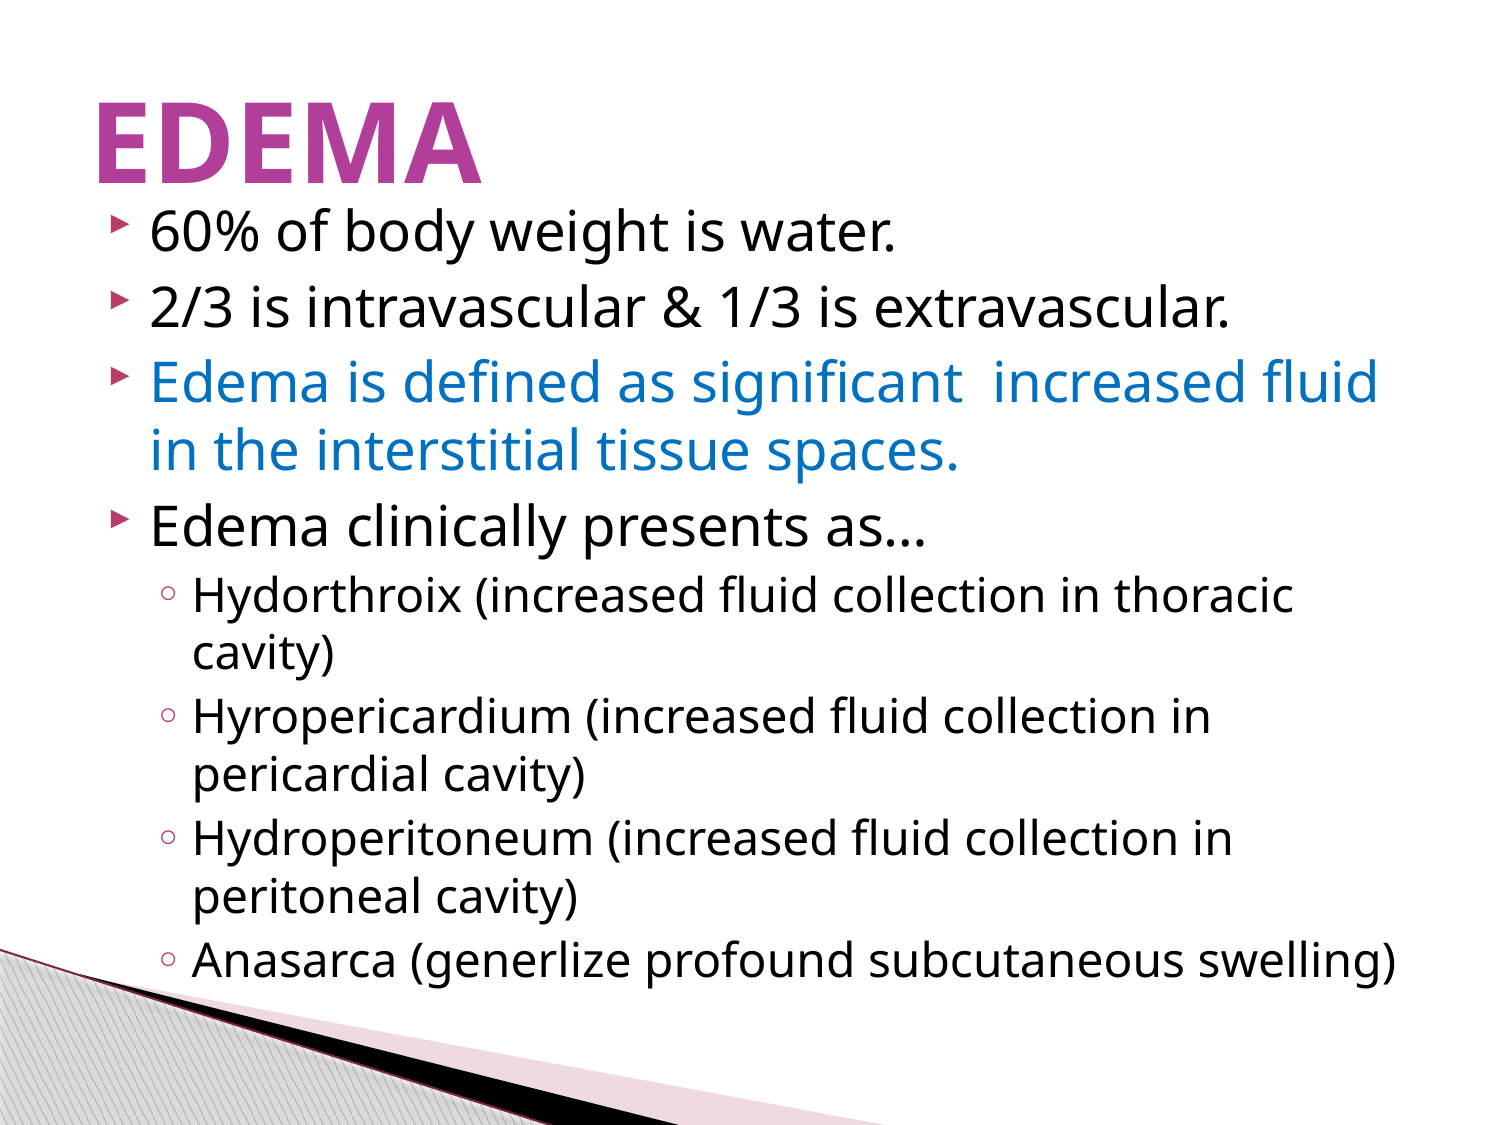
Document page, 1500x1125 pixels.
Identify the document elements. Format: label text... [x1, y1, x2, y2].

title EDEMA [75, 45, 1425, 233]
list 60% of body weight is water. 2/3 is intravascular & 1/3 is extravascular. Edema is defined as significant increased fluid in the interstitial tissue spaces. Edema clinically presents as… Hydorthroix (increased fluid collection in thoracic cavity) Hyropericardium (increased fluid collection in pericardial cavity) Hydroperitoneum (increased fluid collection in peritoneal cavity) Anasarca (generlize profound subcutaneous swelling) [75, 233, 1425, 1013]
